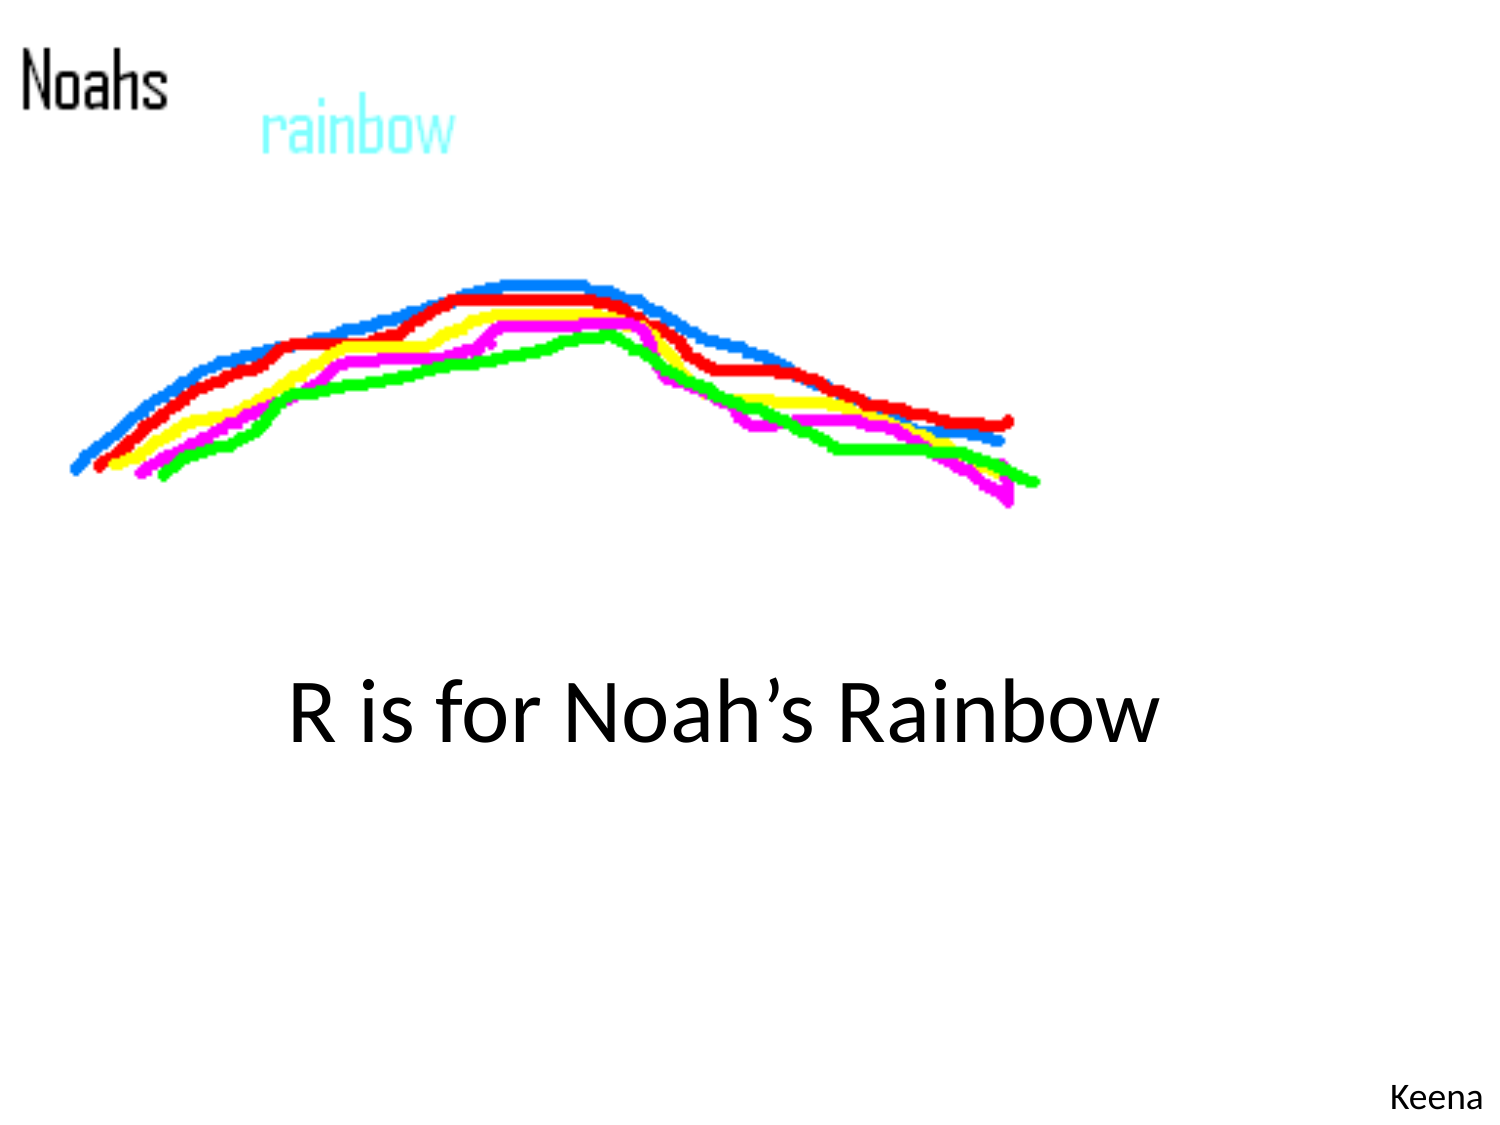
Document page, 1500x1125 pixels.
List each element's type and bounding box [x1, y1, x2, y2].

list [3, 0, 1500, 1125]
